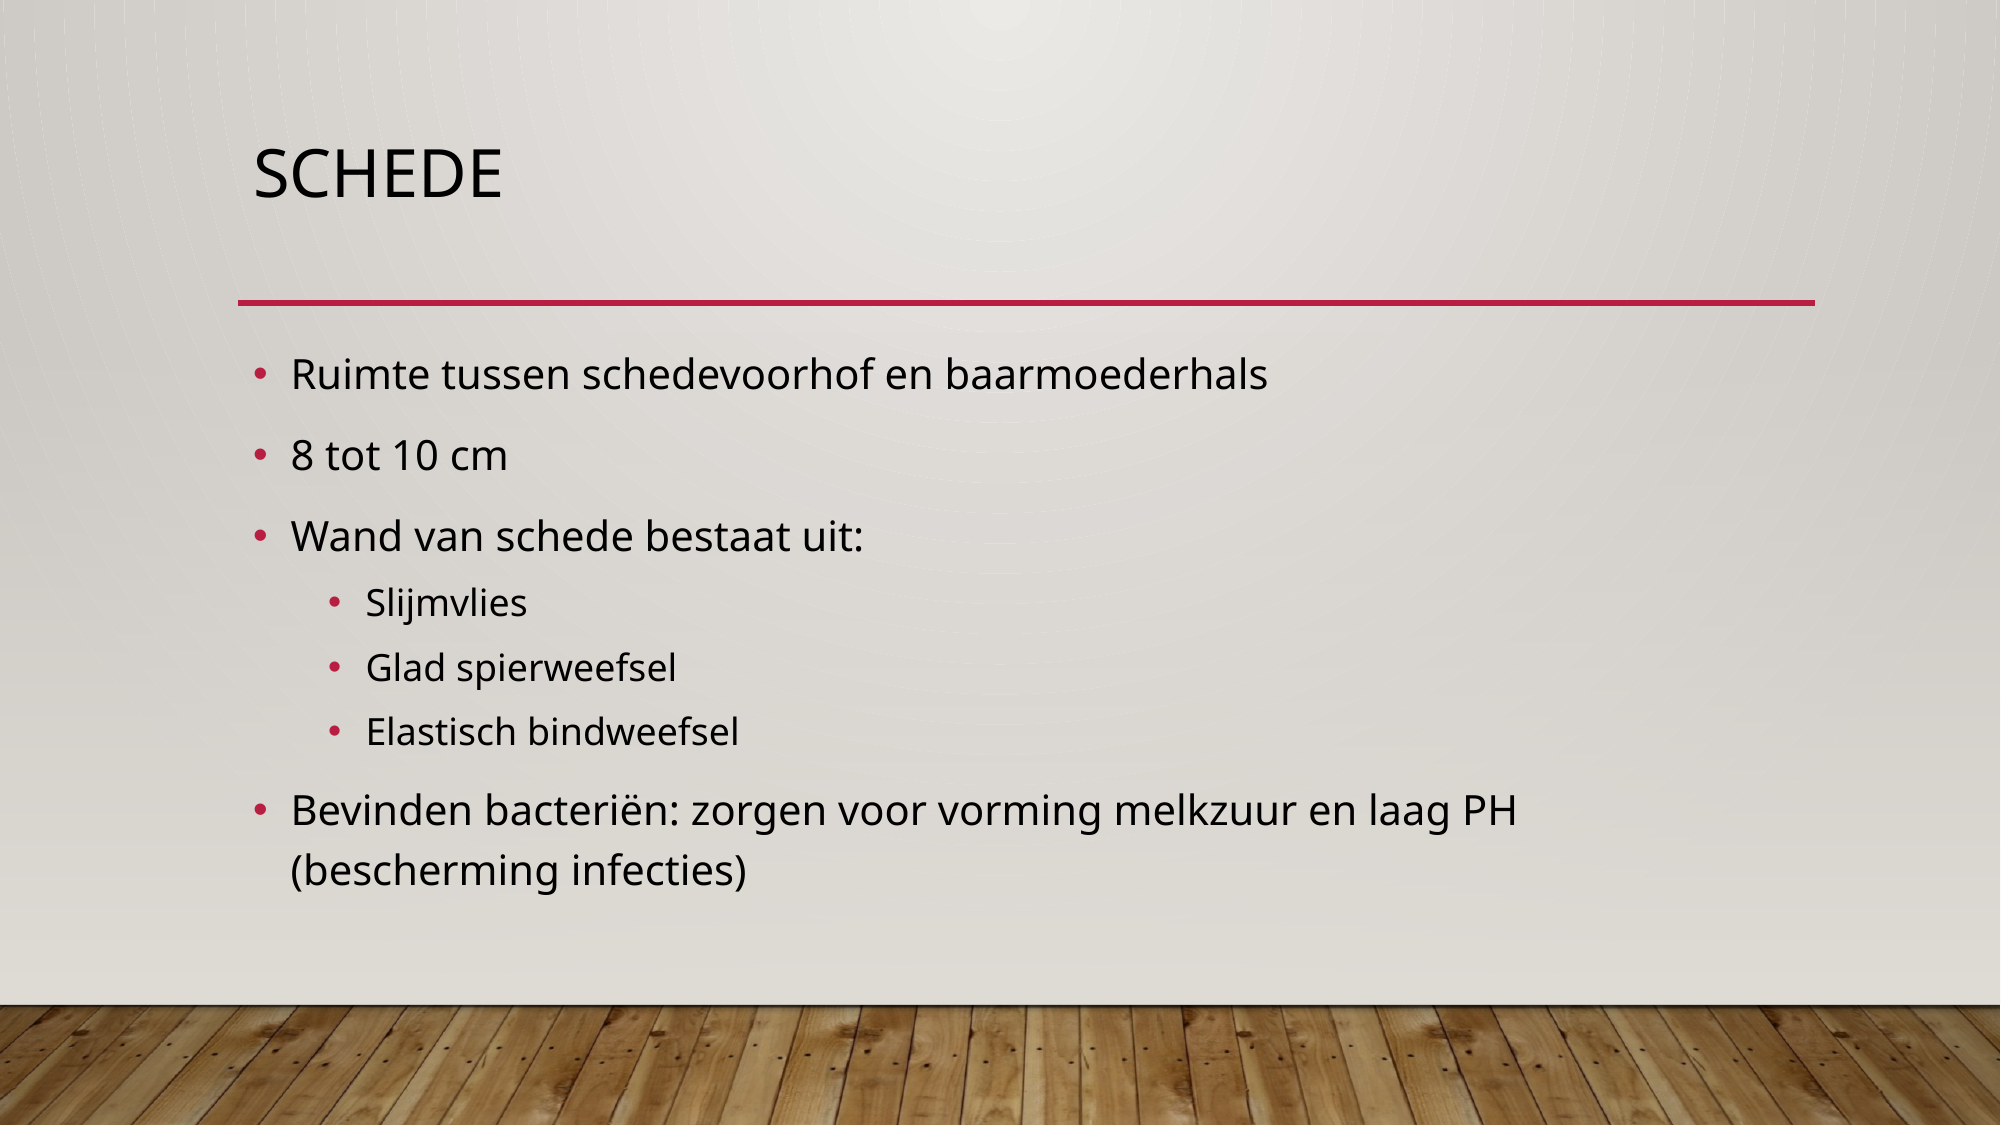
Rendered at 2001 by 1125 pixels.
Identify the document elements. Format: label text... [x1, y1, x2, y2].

title Schede [238, 131, 1814, 305]
picture [0, 1005, 2000, 1125]
list Ruimte tussen schedevoorhof en baarmoederhals 8 tot 10 cm Wand van schede bestaat uit: Slijmvlies Glad spierweefsel Elastisch bindweefsel Bevinden bacteriën: zorgen voor vorming melkzuur en laag PH (bescherming infecties) [238, 330, 1814, 897]
